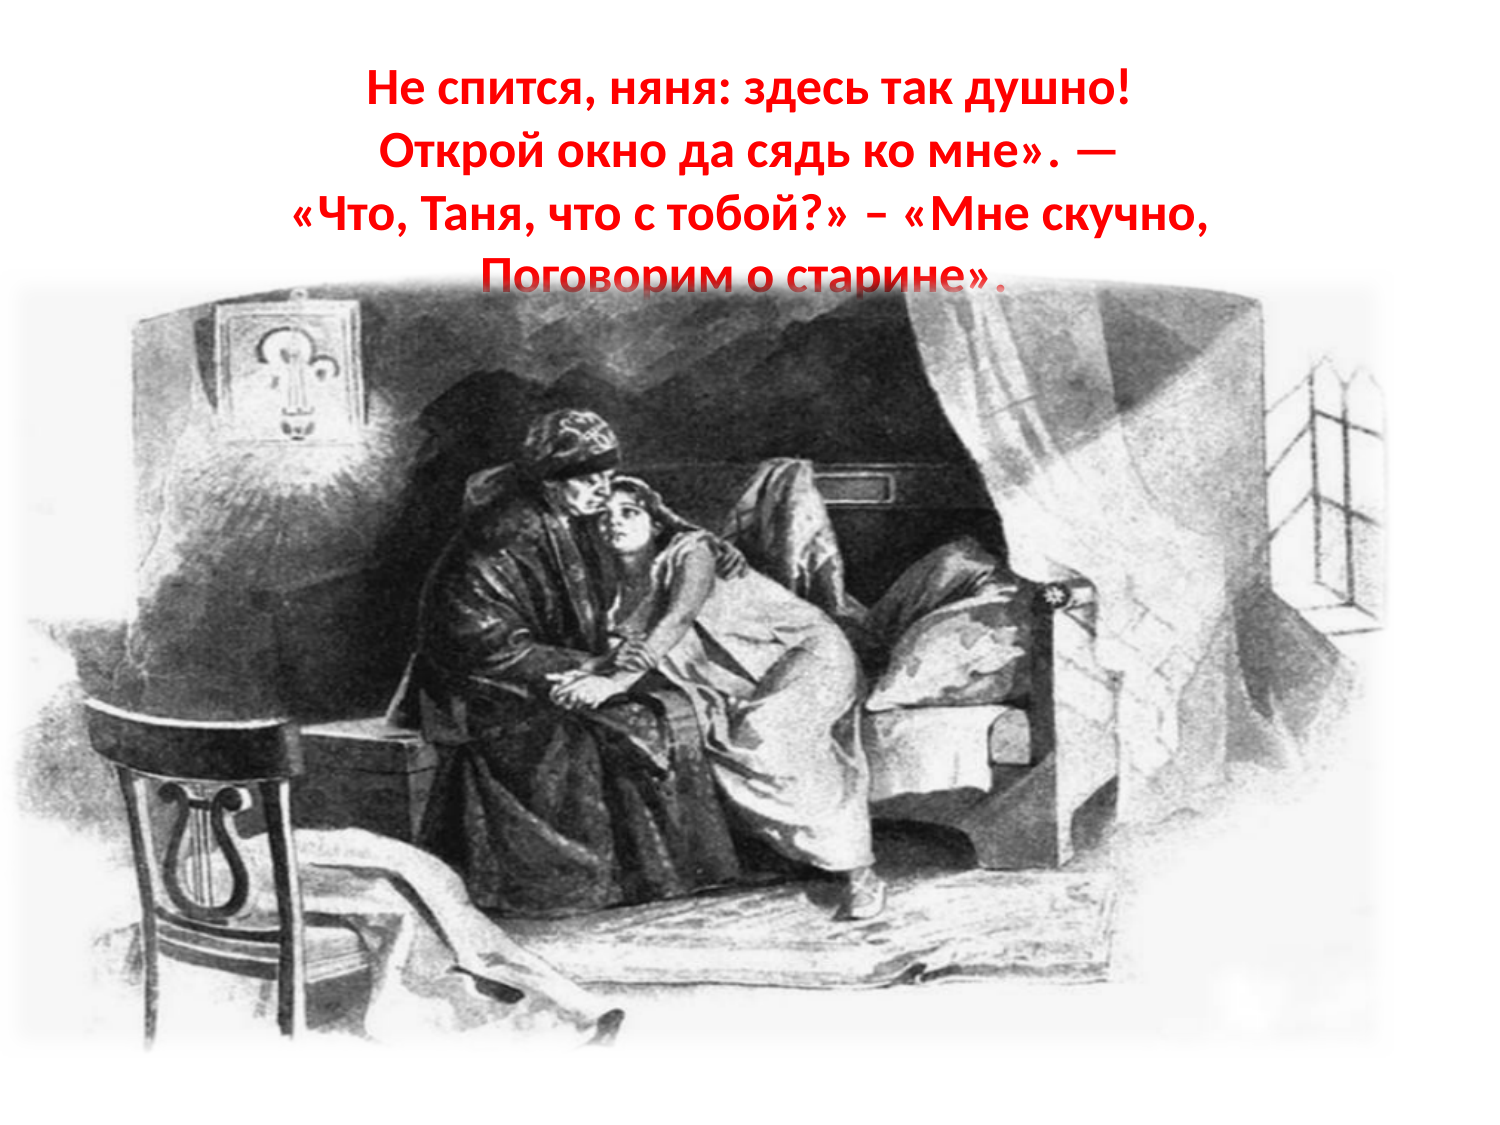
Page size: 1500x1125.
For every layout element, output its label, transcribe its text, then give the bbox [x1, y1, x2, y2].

title Не спится, няня: здесь так душно! Открой окно да сядь ко мне». — «Что, Таня, что с тобой?» – «Мне скучно, Поговорим о старине». [75, 43, 1425, 409]
picture [0, 269, 1395, 1059]
